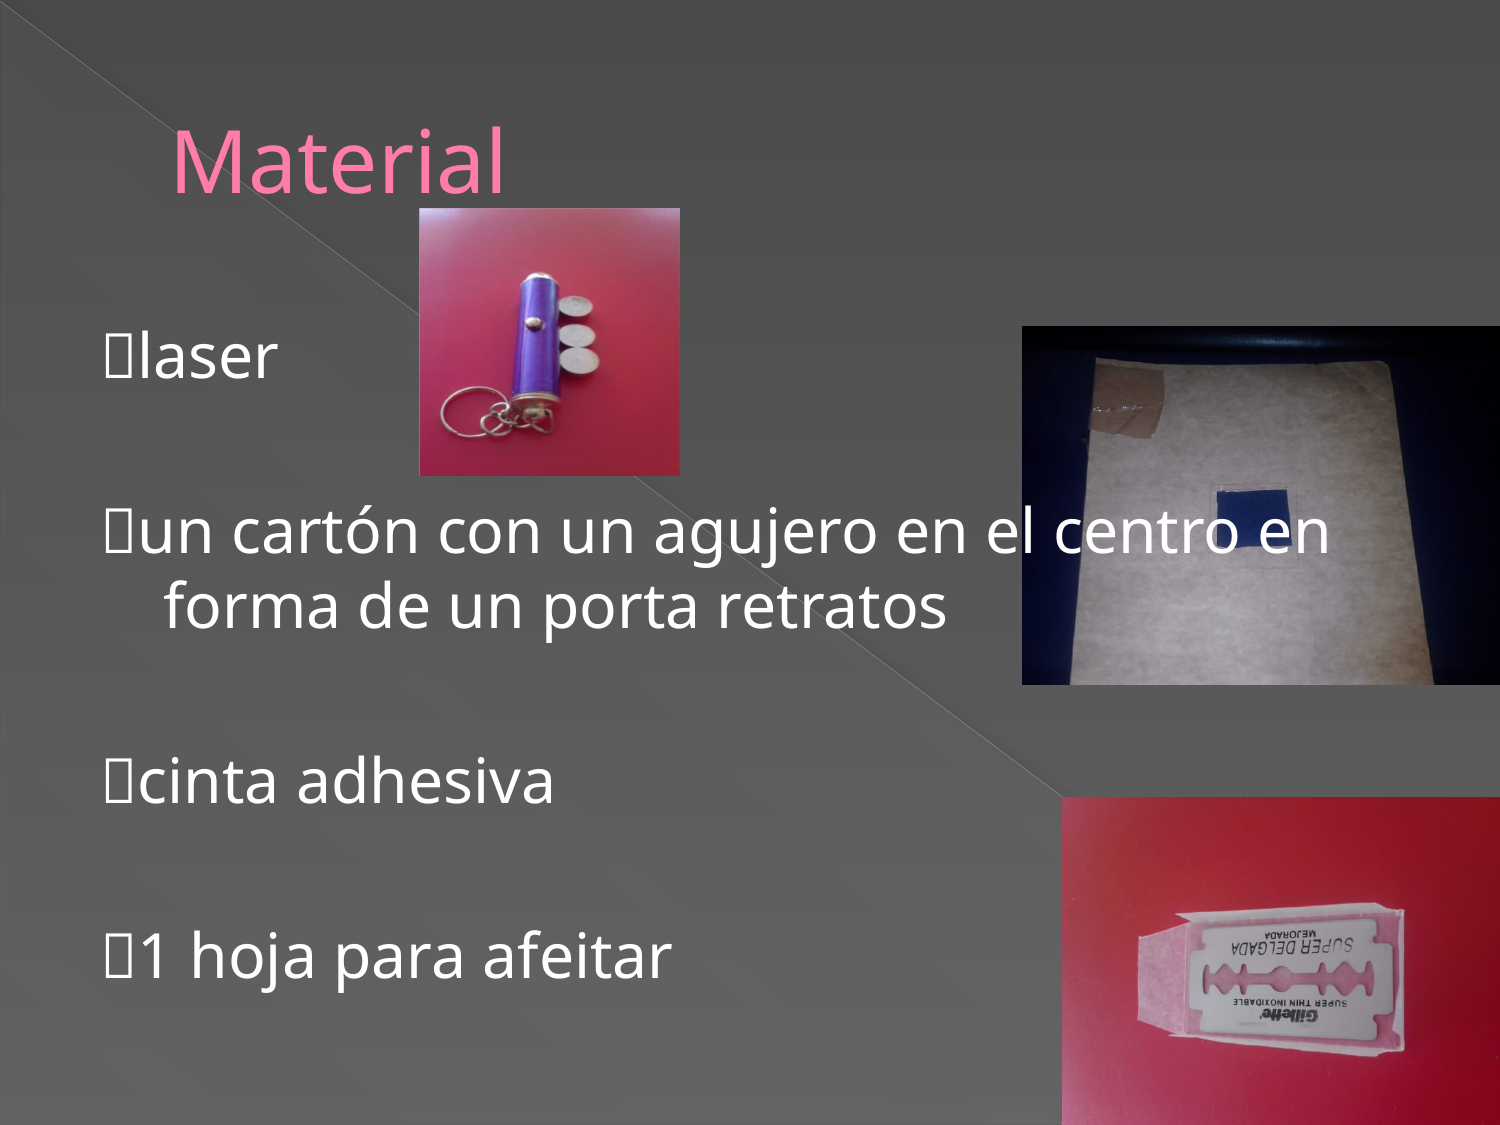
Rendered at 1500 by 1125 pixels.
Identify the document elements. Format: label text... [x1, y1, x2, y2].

picture [1022, 326, 1500, 685]
title Material [75, 43, 1425, 274]
list laser un cartón con un agujero en el centro en forma de un porta retratos cinta adhesiva 1 hoja para afeitar [75, 308, 1425, 1059]
picture [415, 209, 683, 476]
picture [1062, 796, 1500, 1125]
